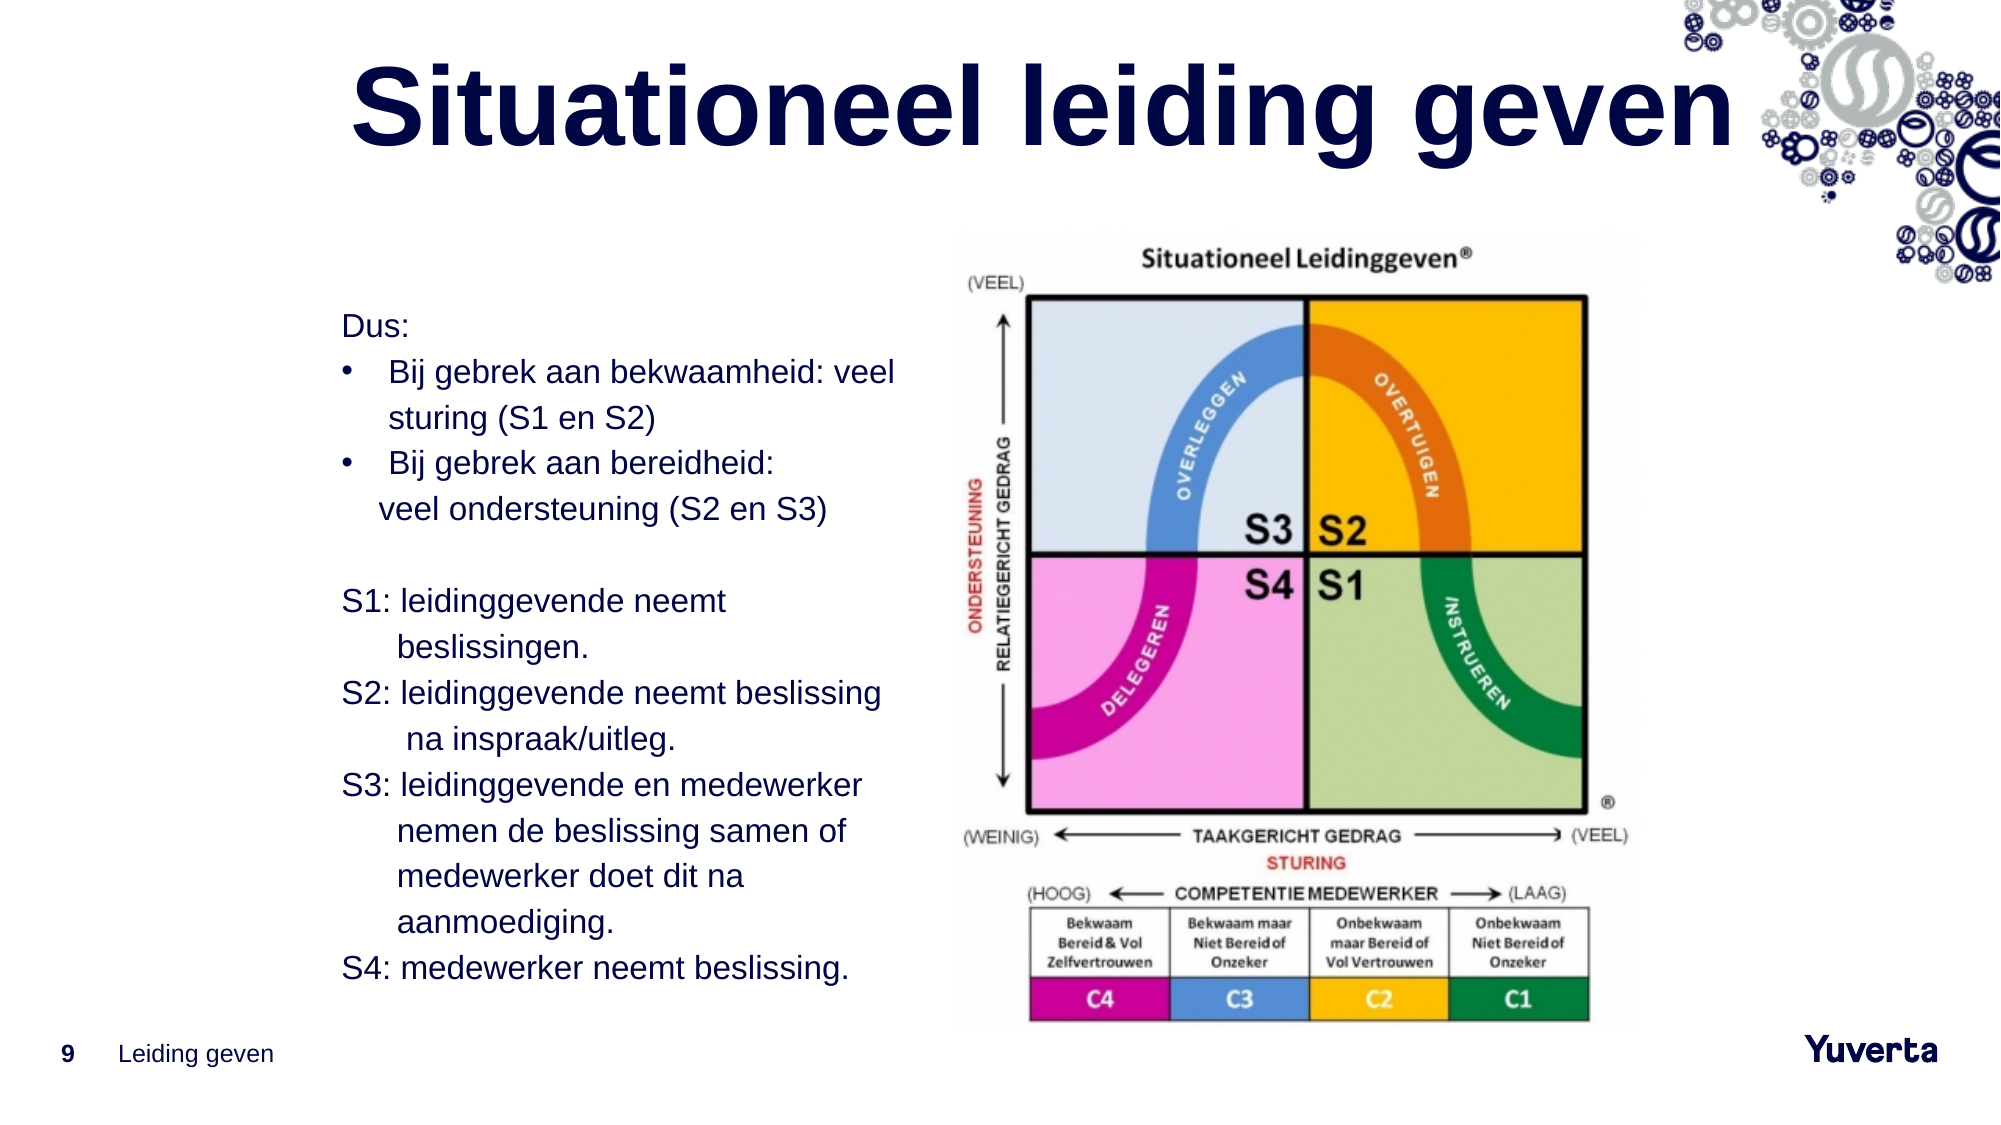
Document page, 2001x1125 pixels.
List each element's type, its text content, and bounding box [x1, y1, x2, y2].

slide_number 9 [60, 1037, 113, 1073]
picture [0, 0, 2000, 1125]
text_box Dus: Bij gebrek aan bekwaamheid: veel sturing (S1 en S2) Bij gebrek aan bereidheid: veel ondersteuning (S2 en S3) S1: leidinggevende neemt beslissingen. S2: leidinggevende neemt beslissing na inspraak/uitleg. S3: leidinggevende en medewerker nemen de beslissing samen of medewerker doet dit na aanmoediging. S4: medewerker neemt beslissing. [326, 290, 930, 1040]
footer Leiding geven [118, 1037, 987, 1073]
title Situationeel leiding geven [350, 42, 1748, 231]
